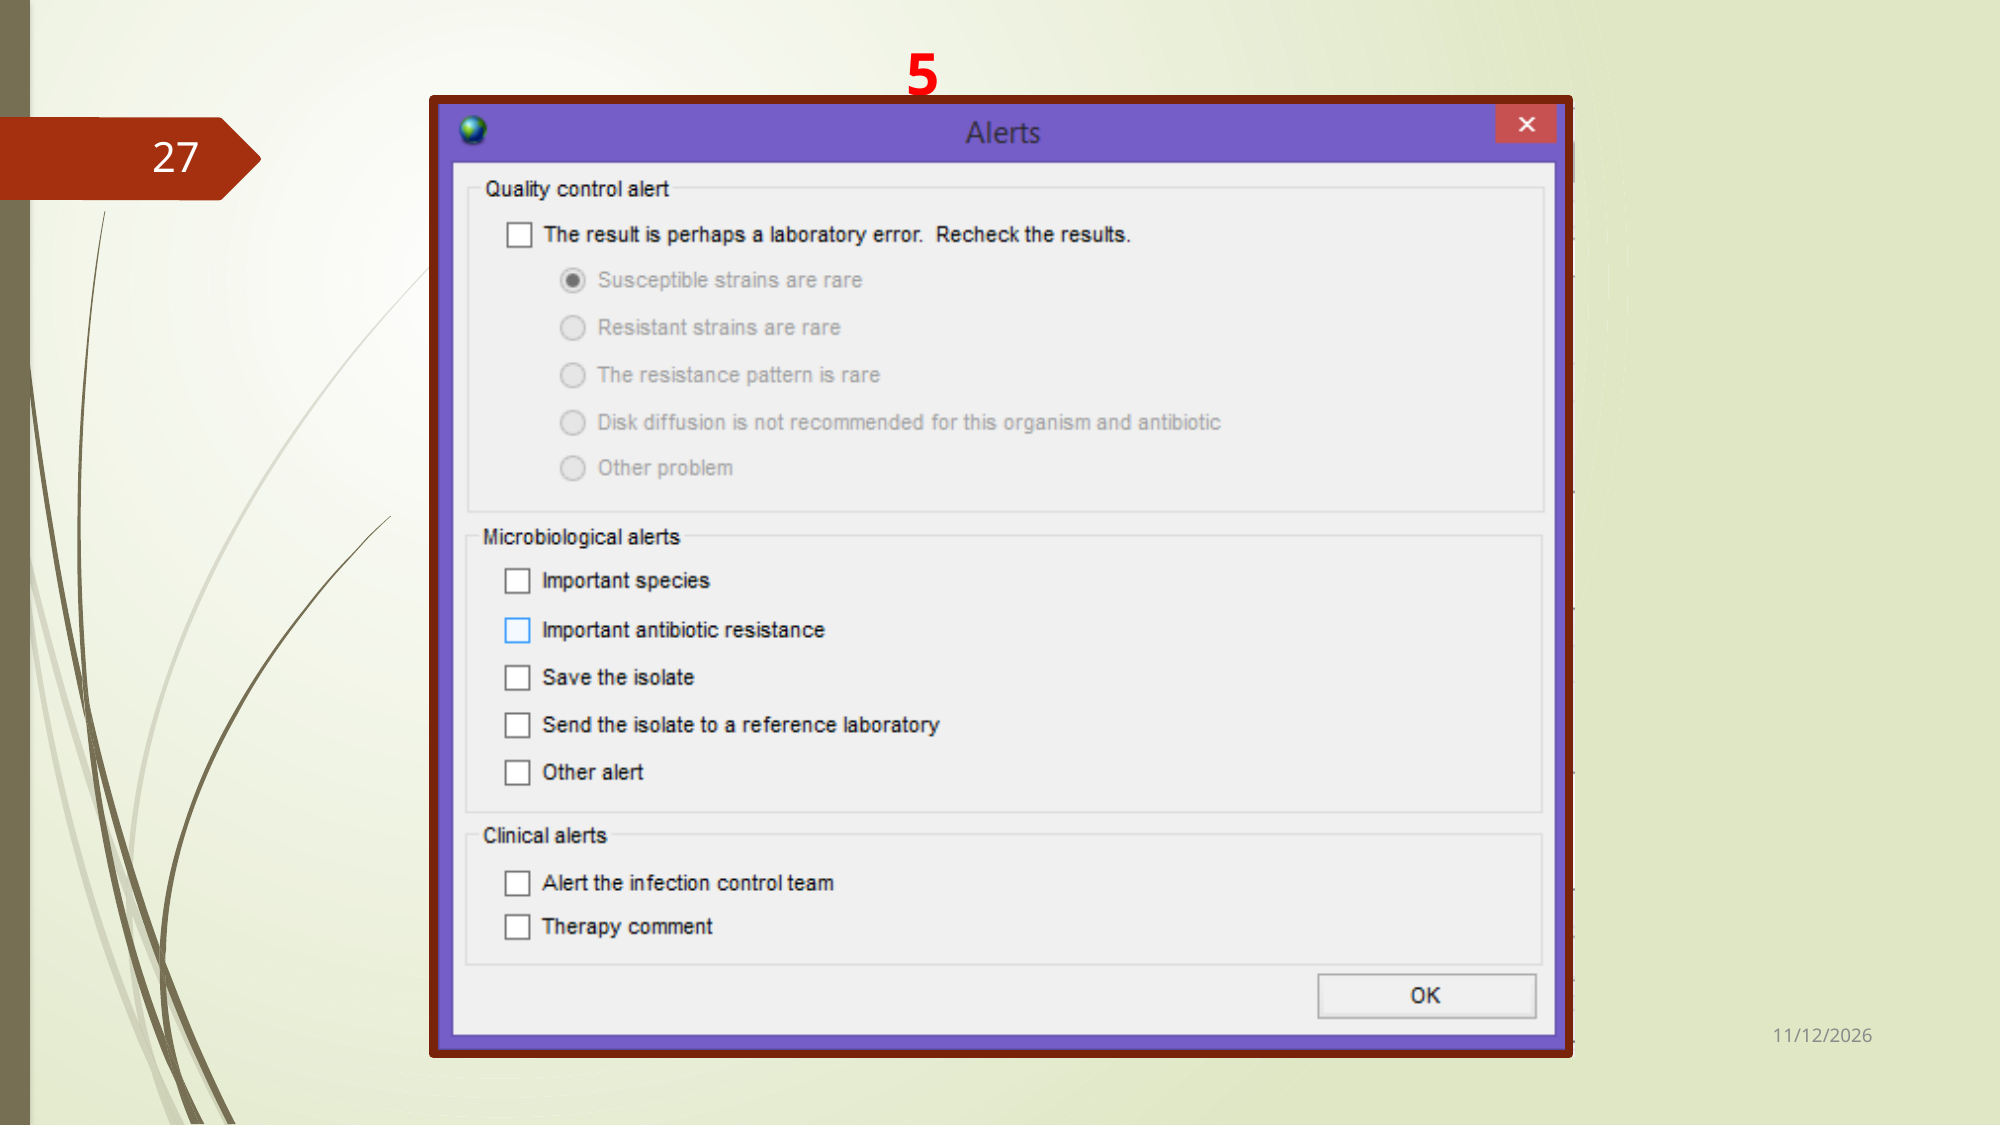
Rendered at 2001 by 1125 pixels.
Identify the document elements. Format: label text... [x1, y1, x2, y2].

text_box 5 [891, 30, 955, 98]
slide_number 27 [87, 129, 216, 190]
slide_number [1699, 1005, 1888, 1067]
picture [430, 102, 1575, 1057]
